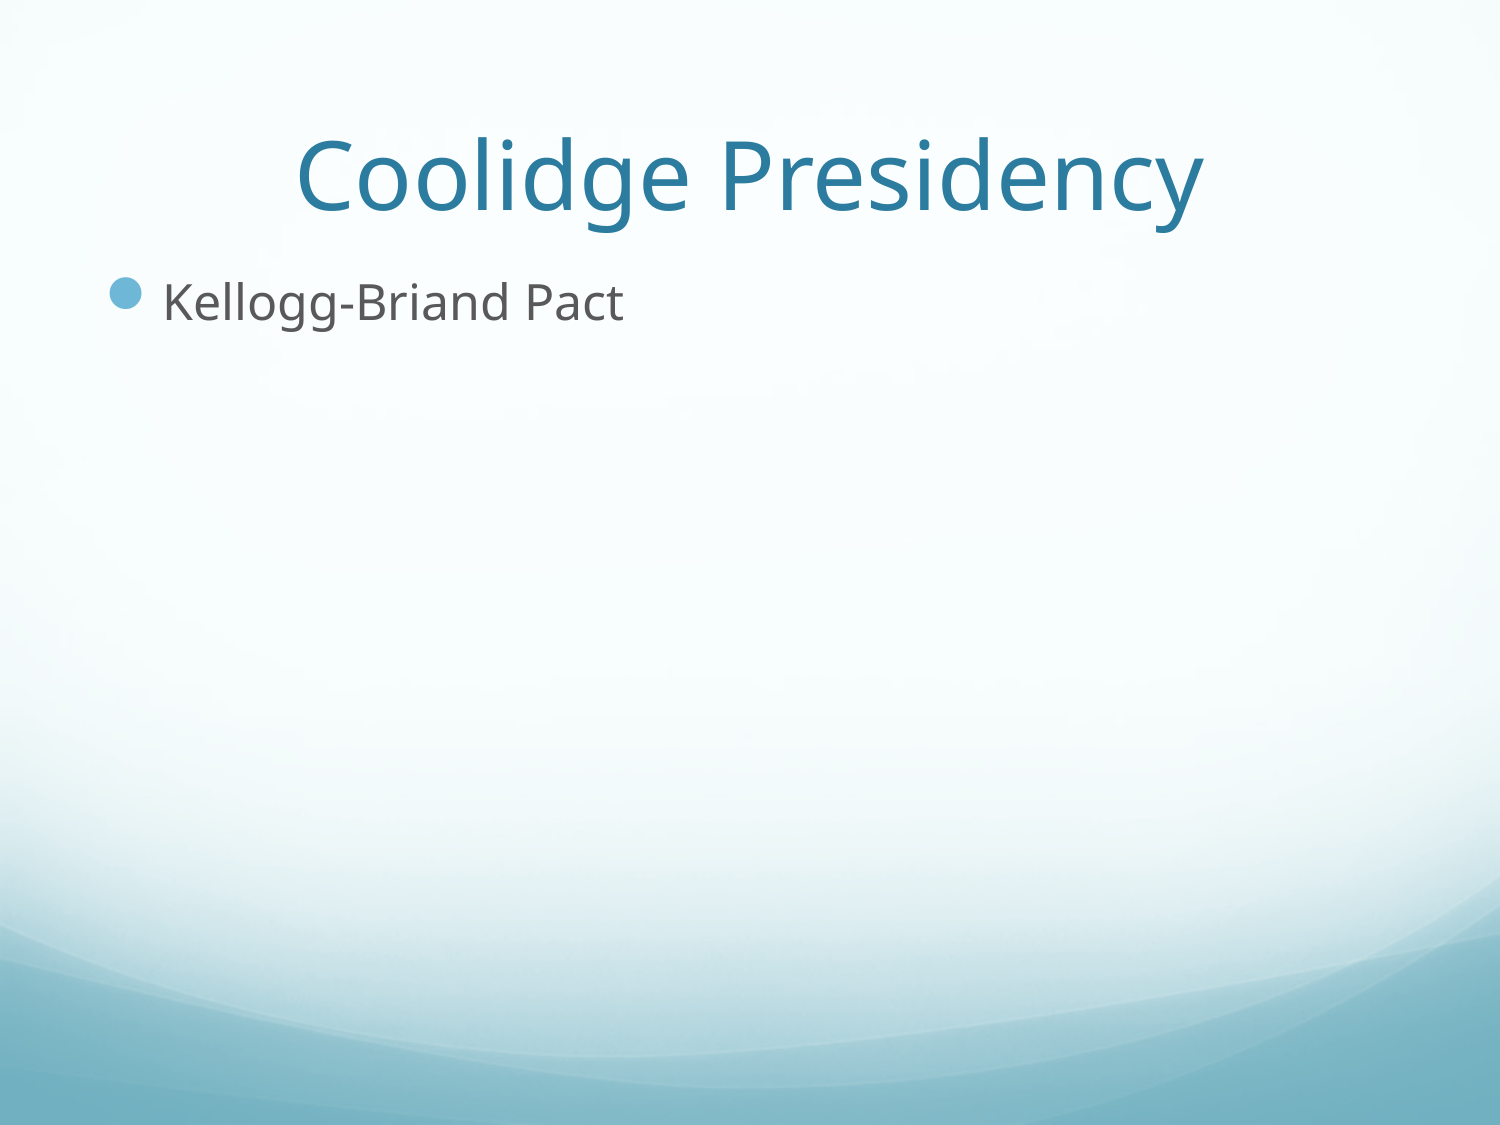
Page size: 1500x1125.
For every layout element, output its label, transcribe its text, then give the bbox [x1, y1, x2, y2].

list Kellogg-Briand Pact [90, 262, 1410, 975]
title Coolidge Presidency [90, 17, 1410, 237]
